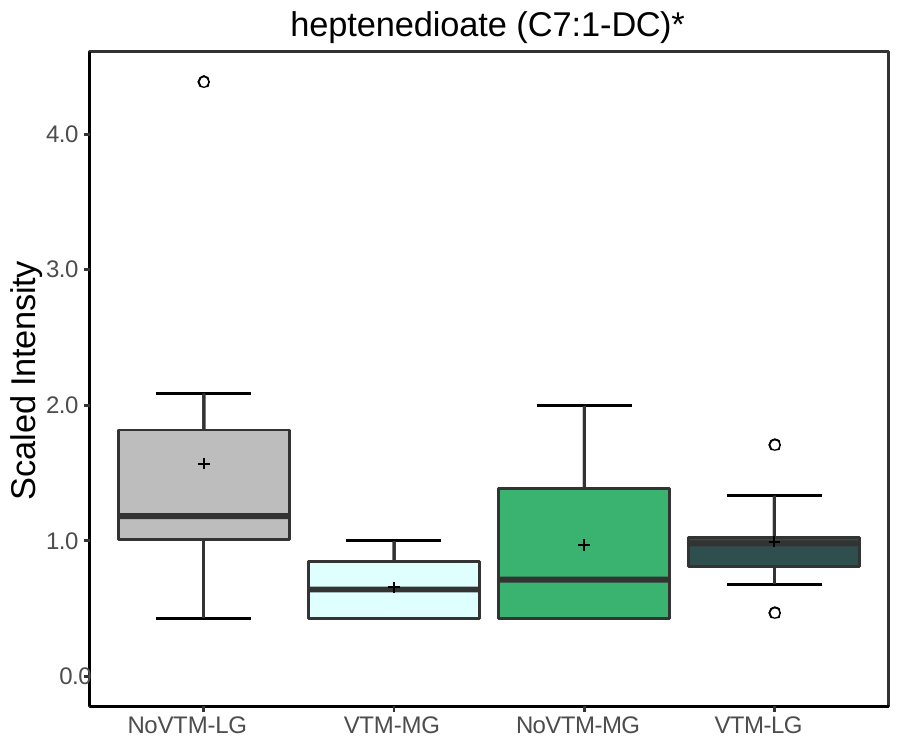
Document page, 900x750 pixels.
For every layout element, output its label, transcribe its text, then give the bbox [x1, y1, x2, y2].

text_box VTM-LG [712, 720, 804, 738]
text_box 2.0 [45, 387, 78, 419]
text_box NoVTM-MG [513, 720, 645, 738]
text_box 3.0 [44, 251, 78, 283]
text_box 1.0 [44, 523, 78, 554]
footer 0.0 [57, 661, 95, 750]
text_box Scaled Intensity [1, 256, 45, 503]
text_box heptenedioate (C7:1-DC)* [288, 0, 690, 44]
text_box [83, 50, 891, 713]
text_box VTM-MG [341, 720, 463, 738]
text_box 4.0 [44, 116, 78, 148]
slide_number NoVTM-LG [125, 720, 257, 750]
